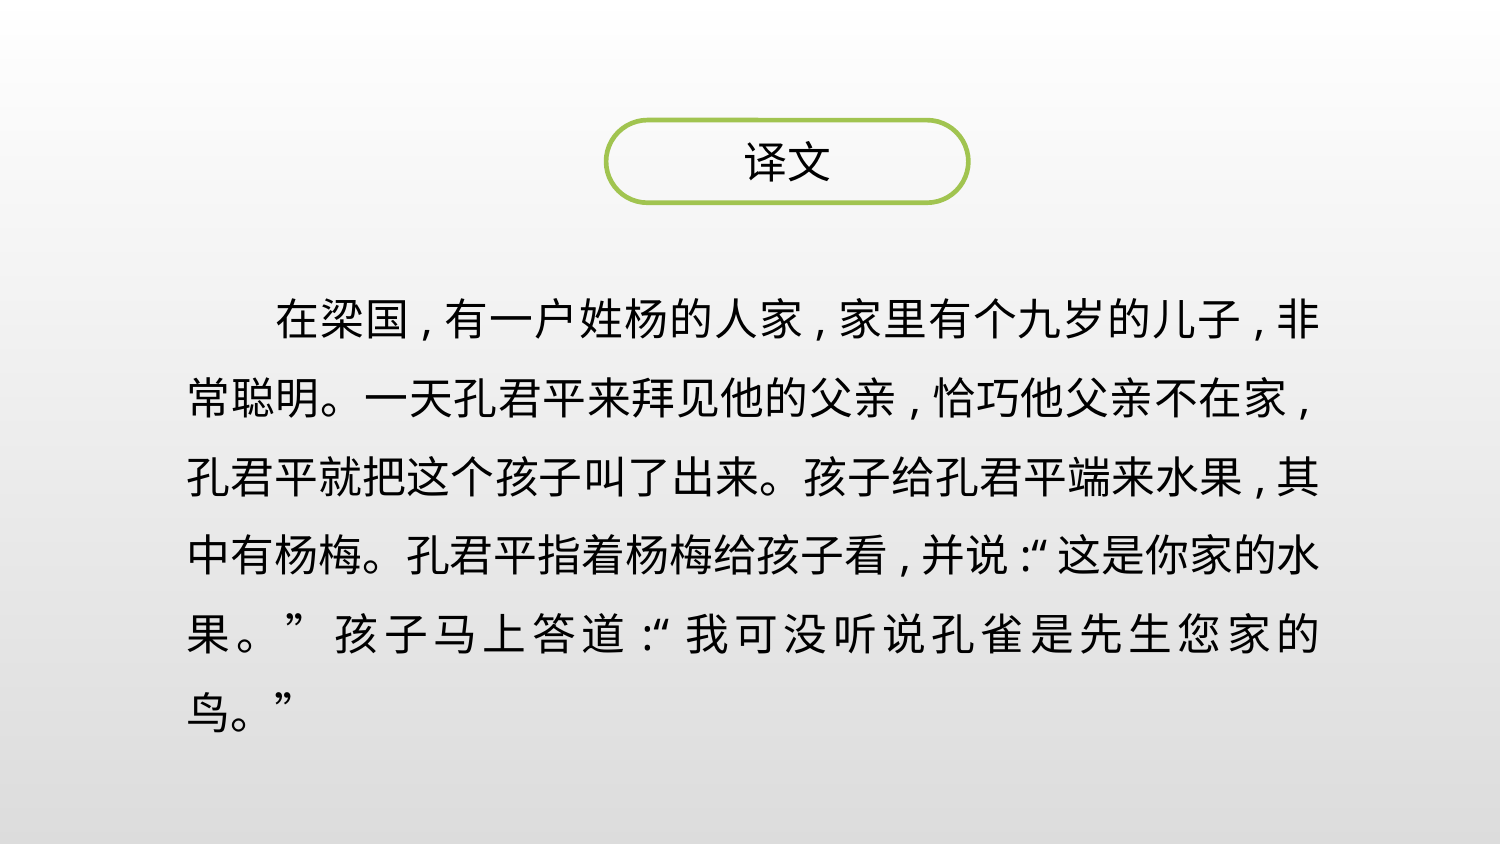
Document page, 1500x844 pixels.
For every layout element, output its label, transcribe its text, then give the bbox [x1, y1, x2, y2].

subtitle 在梁国,有一户姓杨的人家,家里有个九岁的儿子,非常聪明。一天孔君平来拜见他的父亲,恰巧他父亲不在家,孔君平就把这个孩子叫了出来。孩子给孔君平端来水果,其中有杨梅。孔君平指着杨梅给孩子看,并说:“这是你家的水果。”孩子马上答道:“我可没听说孔雀是先生您家的鸟。” [130, 265, 1331, 511]
text_box 译文 [605, 119, 970, 204]
